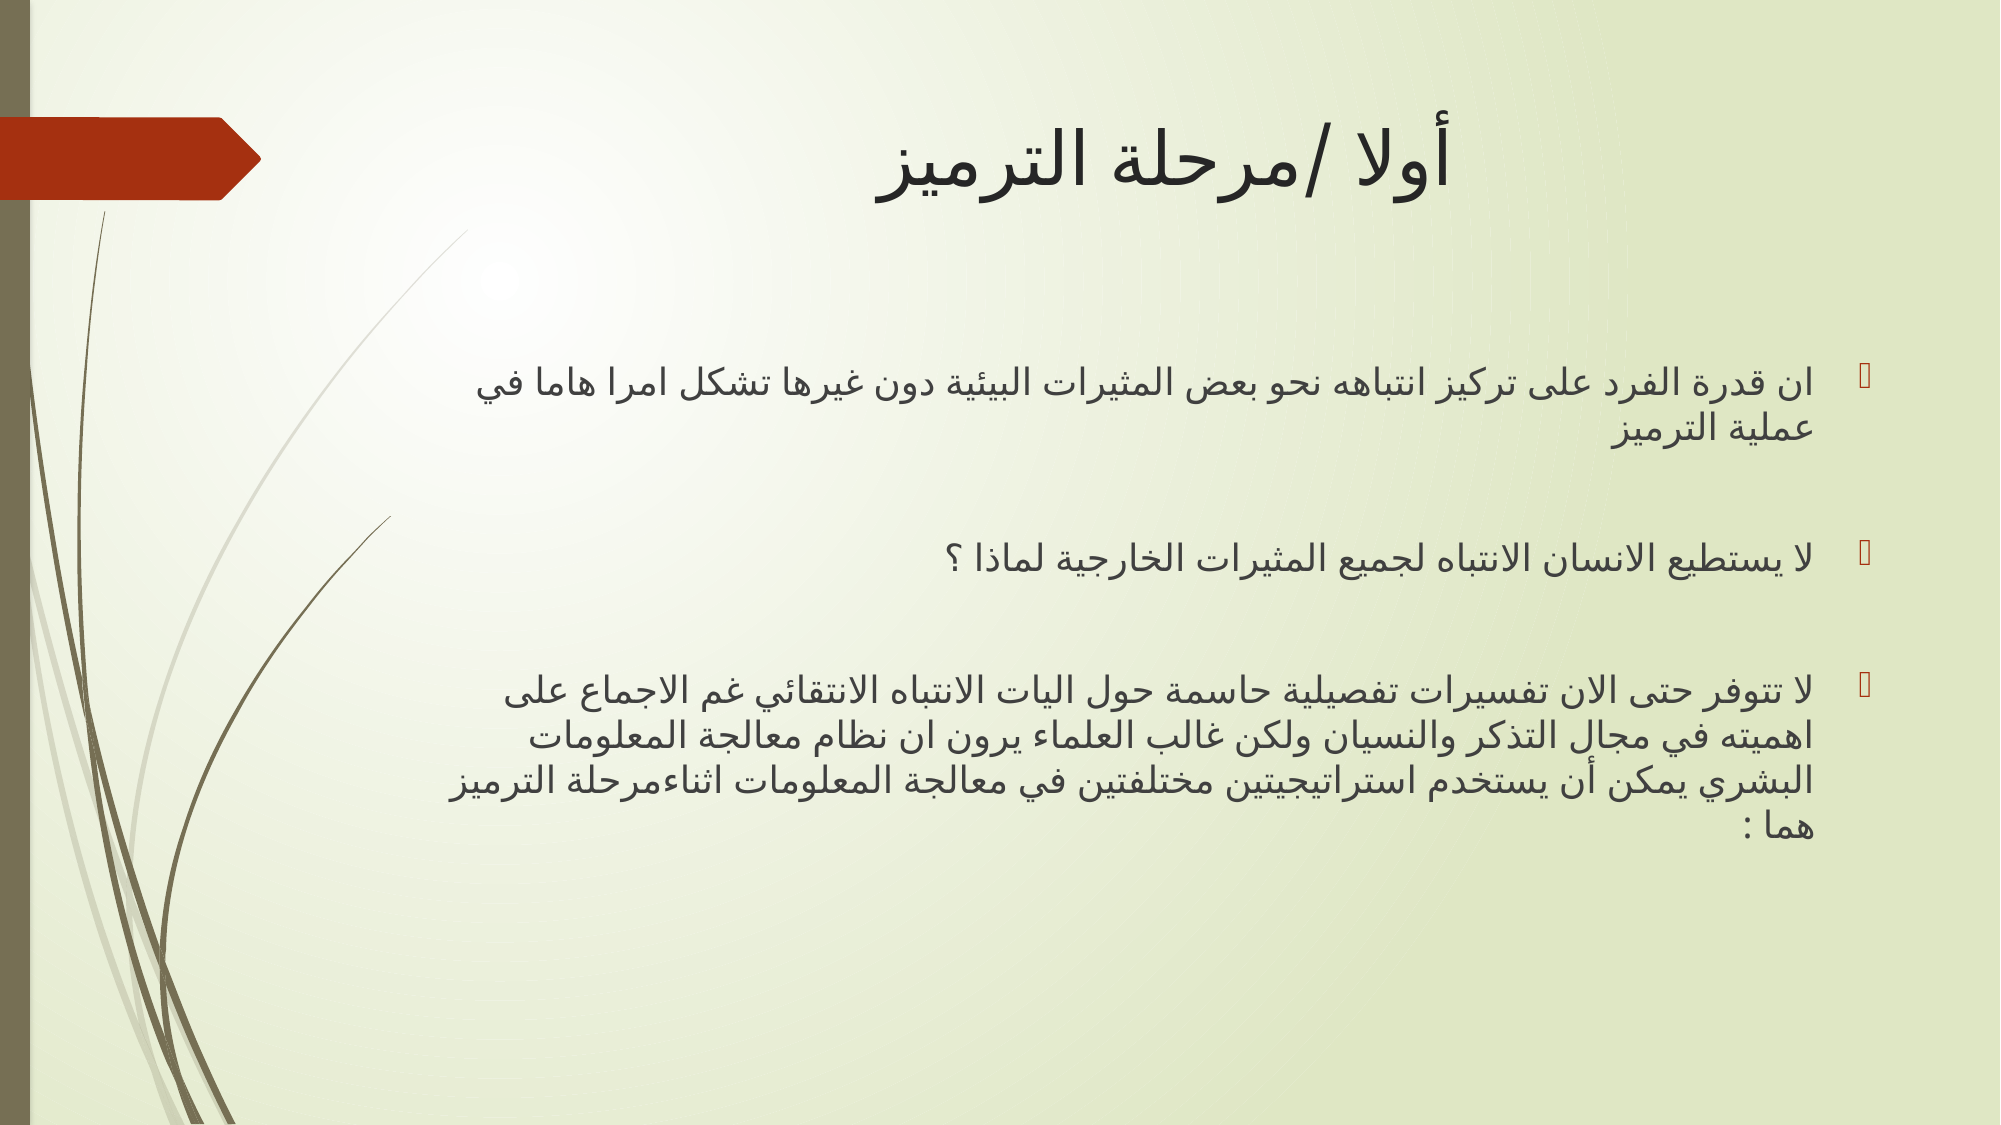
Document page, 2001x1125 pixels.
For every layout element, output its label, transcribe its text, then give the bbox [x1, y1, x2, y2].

list ان قدرة الفرد على تركيز انتباهه نحو بعض المثيرات البيئية دون غيرها تشكل امرا هاما في عملية الترميز لا يستطيع الانسان الانتباه لجميع المثيرات الخارجية لماذا ؟ لا تتوفر حتى الان تفسيرات تفصيلية حاسمة حول اليات الانتباه الانتقائي غم الاجماع على اهميته في مجال التذكر والنسيان ولكن غالب العلماء يرون ان نظام معالجة المعلومات البشري يمكن أن يستخدم استراتيجيتين مختلفتين في معالجة المعلومات اثناءمرحلة الترميز هما : [424, 350, 1888, 970]
title أولا /مرحلة الترميز [425, 102, 1888, 313]
